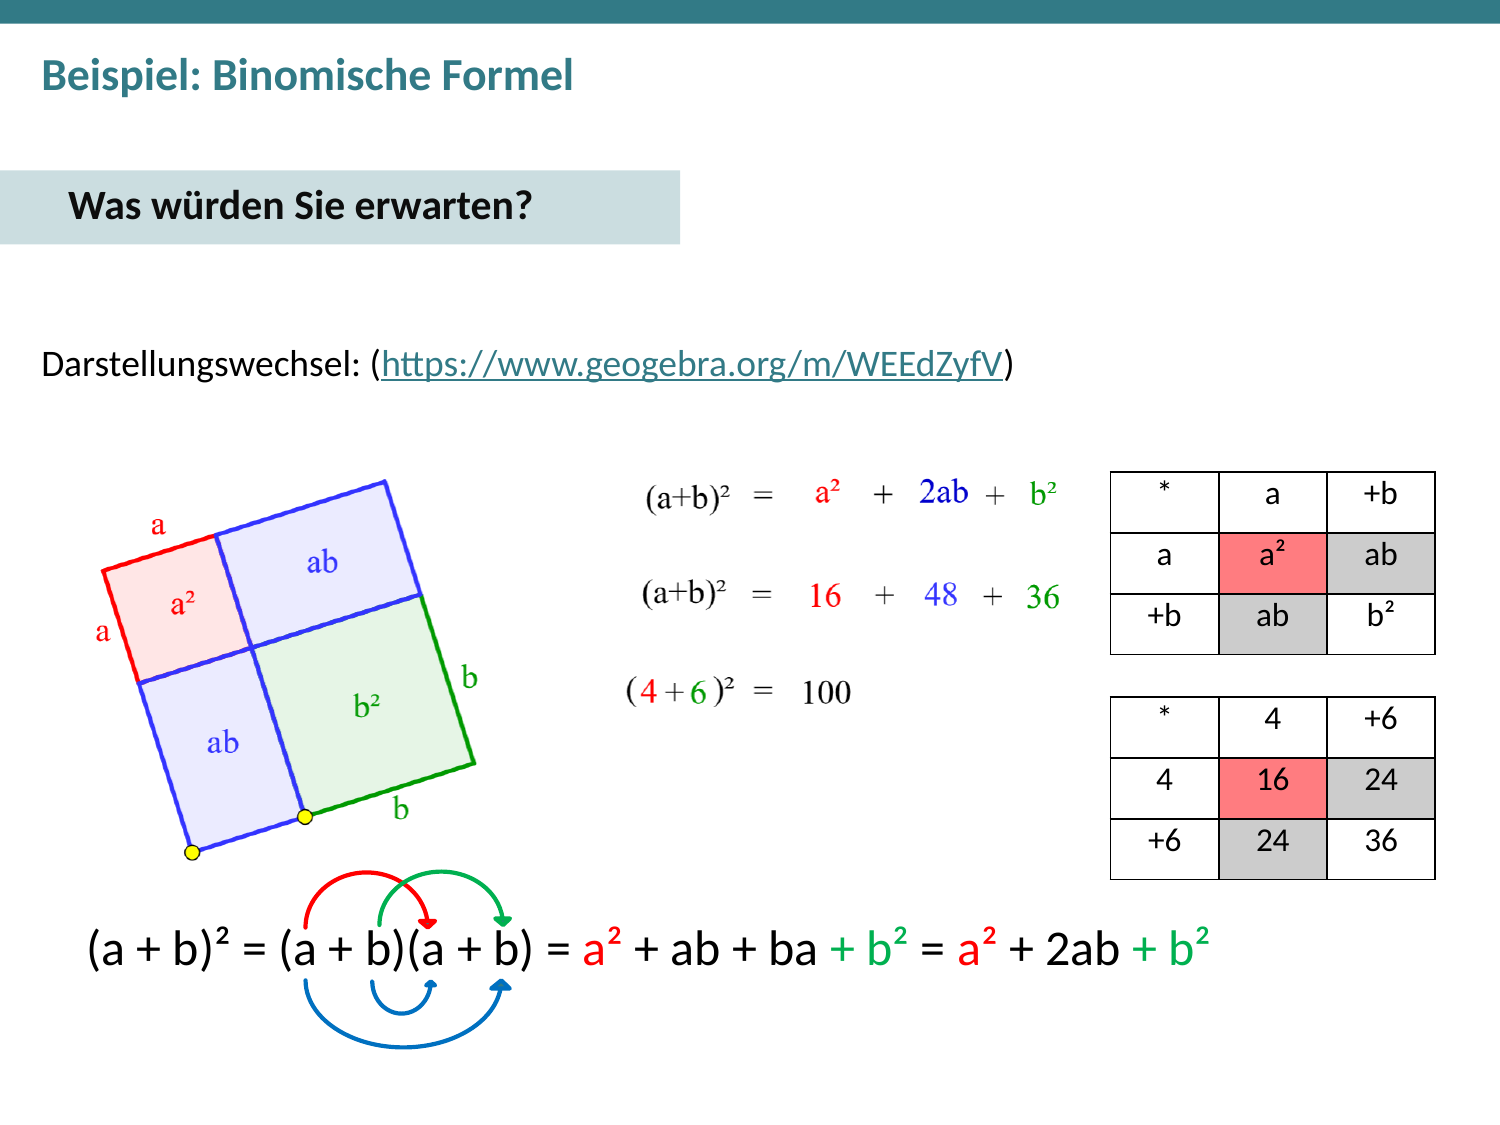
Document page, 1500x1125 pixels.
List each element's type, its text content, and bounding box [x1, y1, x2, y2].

text_box [377, 886, 403, 928]
table_cell ab [1328, 534, 1434, 593]
text_box [0, 170, 681, 245]
table_header * [1116, 698, 1218, 757]
table_cell +b [1116, 595, 1218, 654]
table_header * [1116, 473, 1218, 532]
table_cell 4 [1116, 759, 1218, 818]
table_cell a² [1220, 534, 1326, 593]
text_box [370, 979, 438, 1016]
table_cell 36 [1328, 820, 1434, 879]
title Beispiel: Binomische Formel [41, 45, 1459, 110]
text_box [479, 886, 512, 927]
table_header a [1220, 473, 1326, 532]
text_box [403, 886, 438, 930]
table_cell +6 [1116, 820, 1218, 879]
list Darstellungswechsel: (https://www.geogebra.org/m/WEEdZyfV) (a + b)² = (a + b)(a + b) = a² + ab + ba + b² = a² + 2ab + b² [41, 254, 1459, 1070]
picture [43, 426, 1111, 879]
table_cell a [1116, 534, 1218, 593]
text_box [303, 886, 331, 930]
table_cell ab [1220, 595, 1326, 654]
table_cell b² [1328, 595, 1434, 654]
text_box [303, 978, 512, 1050]
table_cell 24 [1220, 820, 1326, 879]
table_cell 16 [1220, 759, 1326, 818]
table_header +6 [1328, 698, 1434, 757]
table_cell 24 [1328, 759, 1434, 818]
table_header +b [1328, 473, 1434, 532]
table_header 4 [1220, 698, 1326, 757]
text_box Was würden Sie erwarten? [53, 173, 596, 245]
